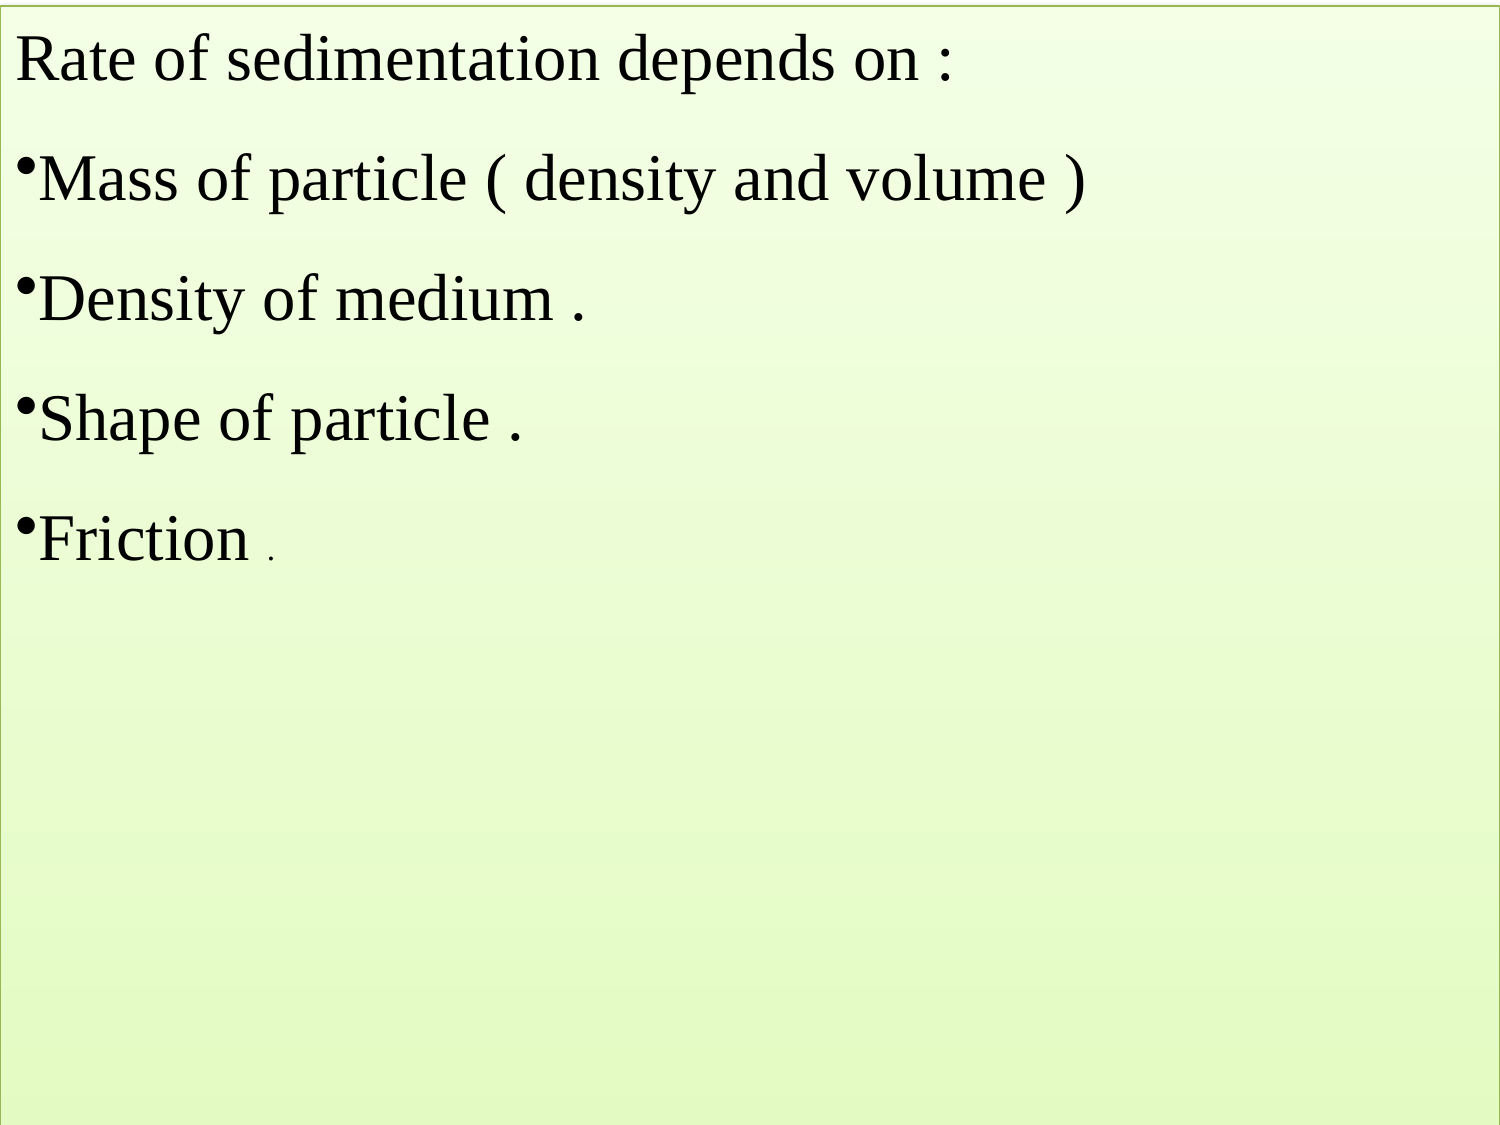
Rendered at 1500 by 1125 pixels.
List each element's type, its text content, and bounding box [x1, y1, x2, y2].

text_box Rate of sedimentation depends on : Mass of particle ( density and volume ) Density of medium . Shape of particle . Friction . [0, 5, 1500, 1125]
